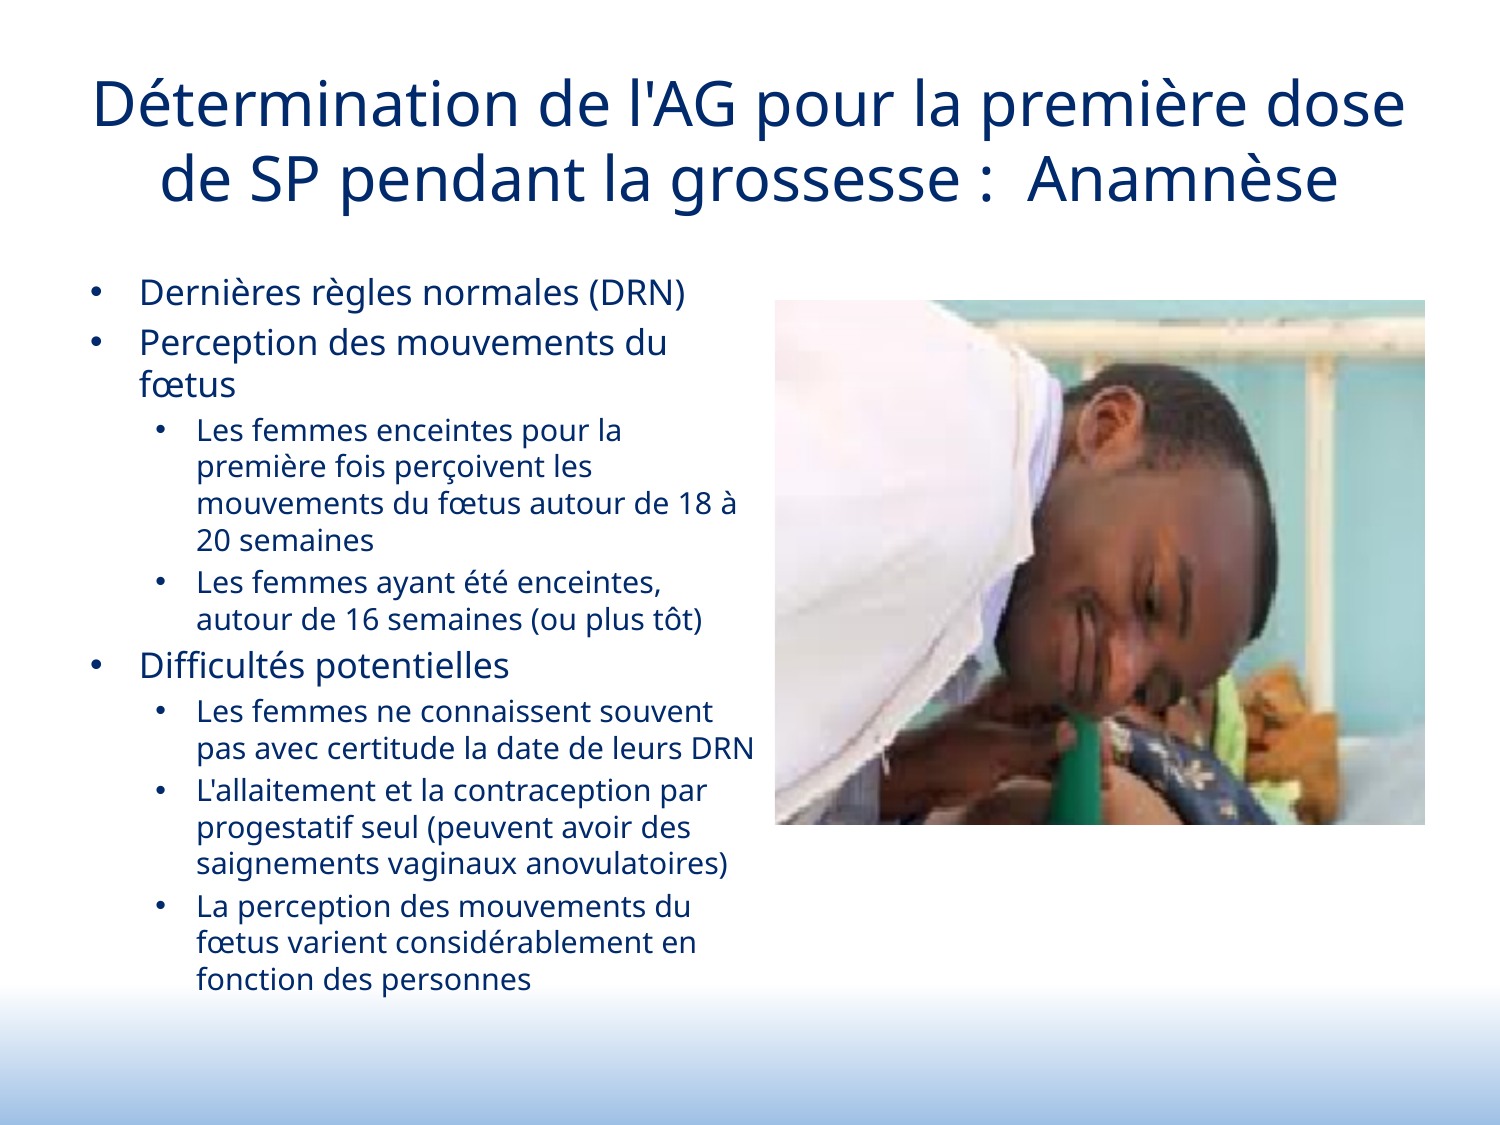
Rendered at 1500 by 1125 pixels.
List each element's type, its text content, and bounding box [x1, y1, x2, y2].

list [774, 299, 1426, 826]
title Détermination de l'AG pour la première dose de SP pendant la grossesse : Anamnèse [75, 45, 1425, 233]
list Dernières règles normales (DRN) Perception des mouvements du fœtus Les femmes enceintes pour la première fois perçoivent les mouvements du fœtus autour de 18 à 20 semaines Les femmes ayant été enceintes, autour de 16 semaines (ou plus tôt) Difficultés potentielles Les femmes ne connaissent souvent pas avec certitude la date de leurs DRN L'allaitement et la contraception par progestatif seul (peuvent avoir des saignements vaginaux anovulatoires) La perception des mouvements du fœtus varient considérablement en fonction des personnes [75, 262, 775, 1038]
